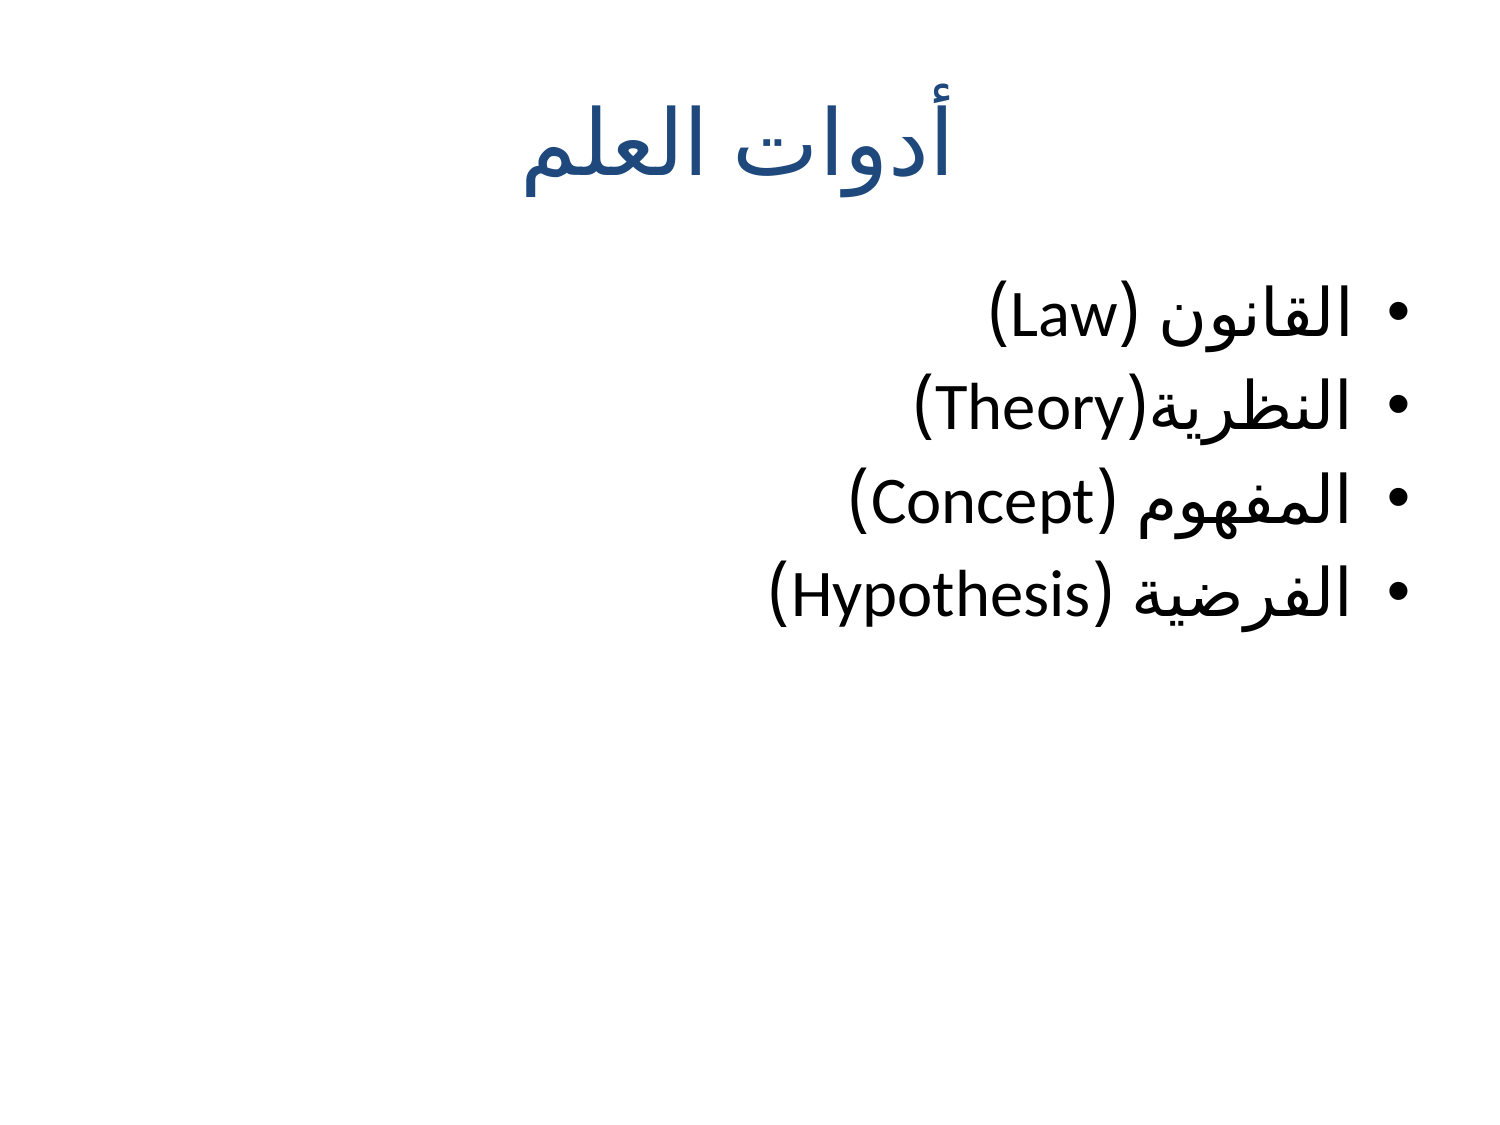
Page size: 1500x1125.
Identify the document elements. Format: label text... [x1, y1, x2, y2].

list القانون (Law) النظرية(Theory) المفهوم (Concept) الفرضية (Hypothesis) [75, 262, 1425, 1005]
title أدوات العلم [75, 45, 1425, 233]
